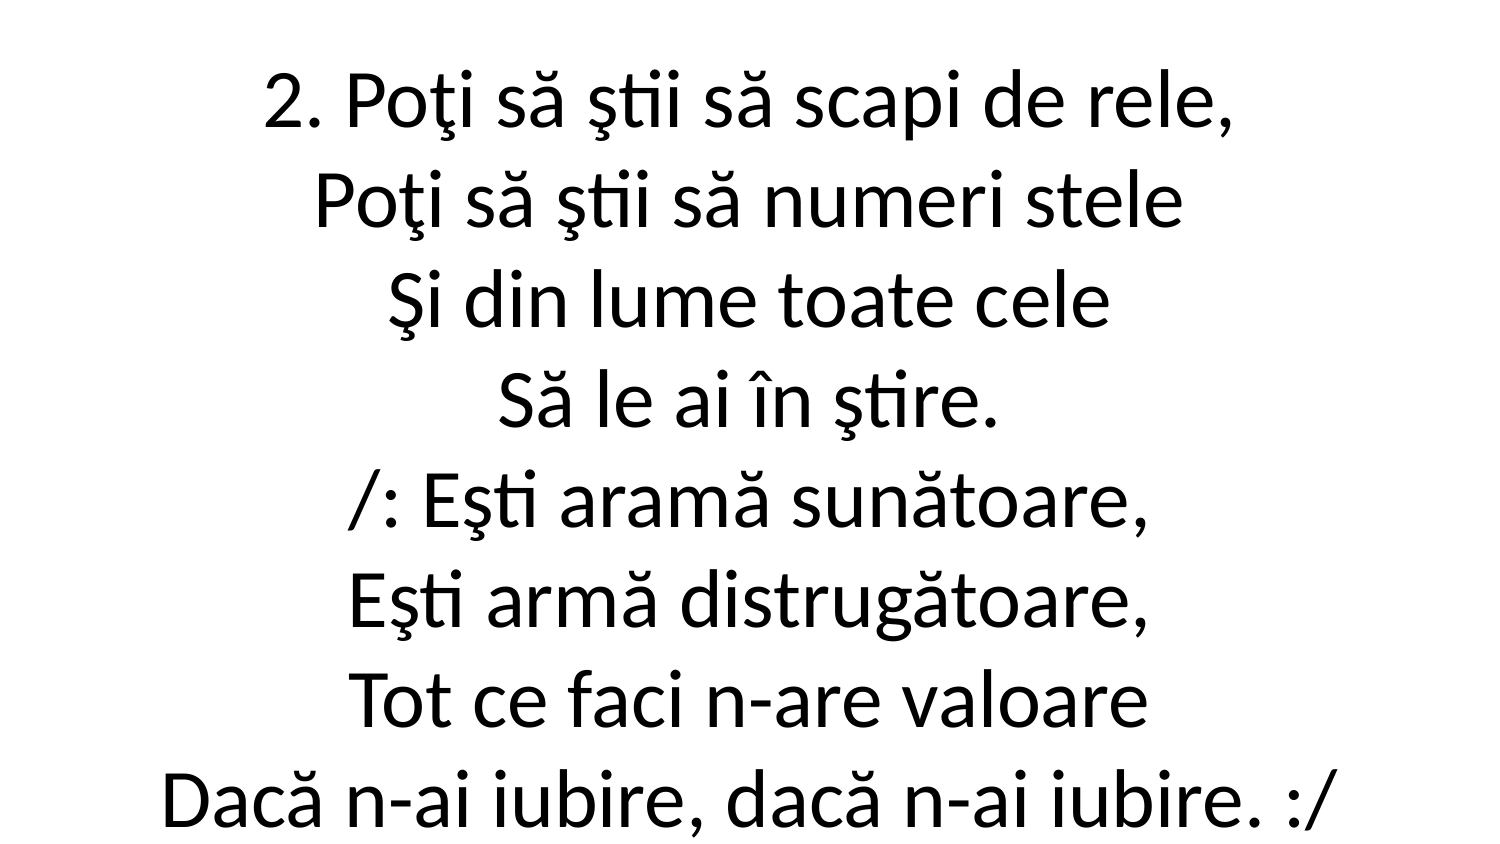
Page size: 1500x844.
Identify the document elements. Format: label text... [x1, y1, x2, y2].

text_box 2. Poţi să ştii să scapi de rele, Poţi să ştii să numeri stele Şi din lume toate cele Să le ai în ştire. /: Eşti aramă sunătoare, Eşti armă distrugătoare, Tot ce faci n-are valoare Dacă n-ai iubire, dacă n-ai iubire. :/ [145, 0, 1355, 844]
